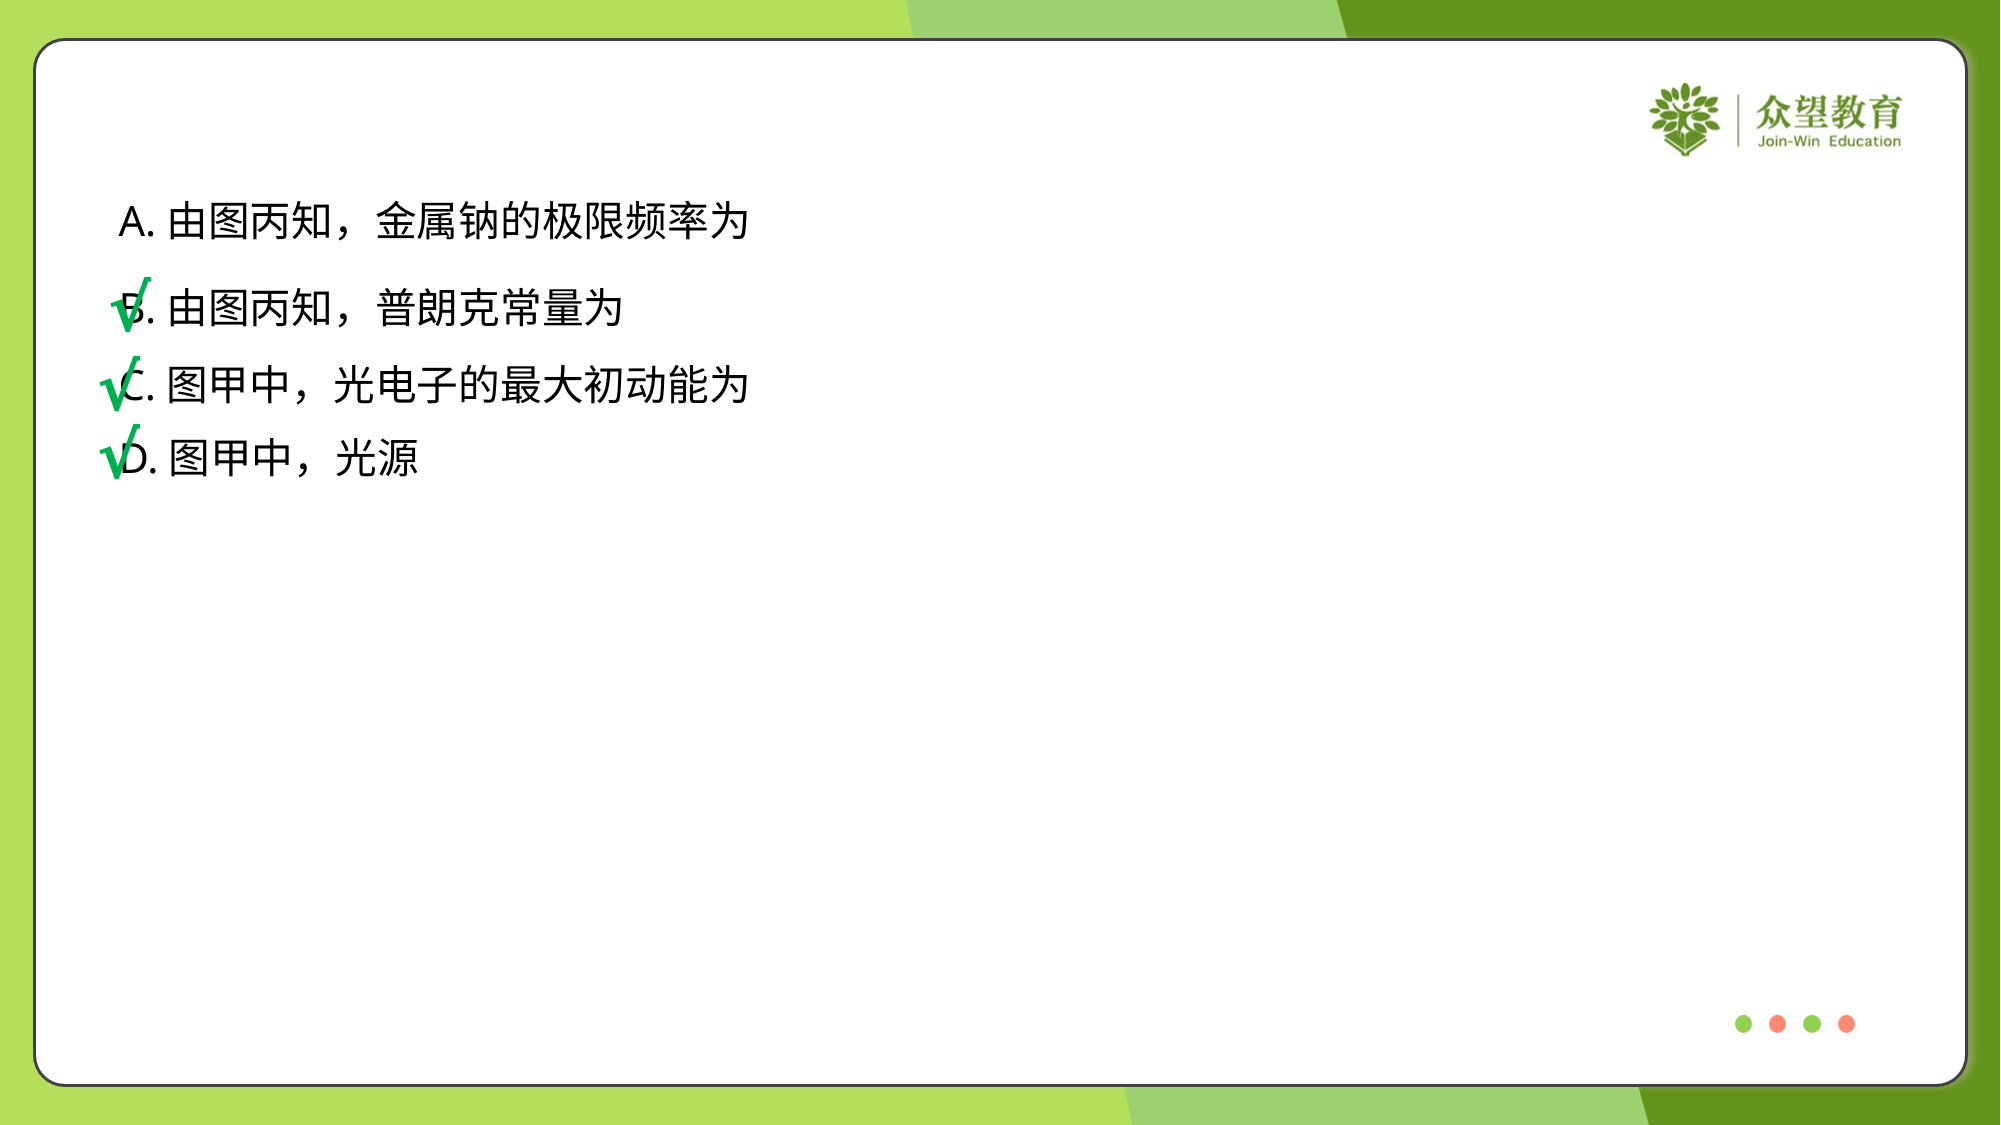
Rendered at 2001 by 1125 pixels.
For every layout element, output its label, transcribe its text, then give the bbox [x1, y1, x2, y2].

picture [0, 0, 2000, 1125]
text_box √ [97, 413, 211, 491]
text_box √ [97, 346, 211, 413]
text_box √ [108, 266, 152, 345]
